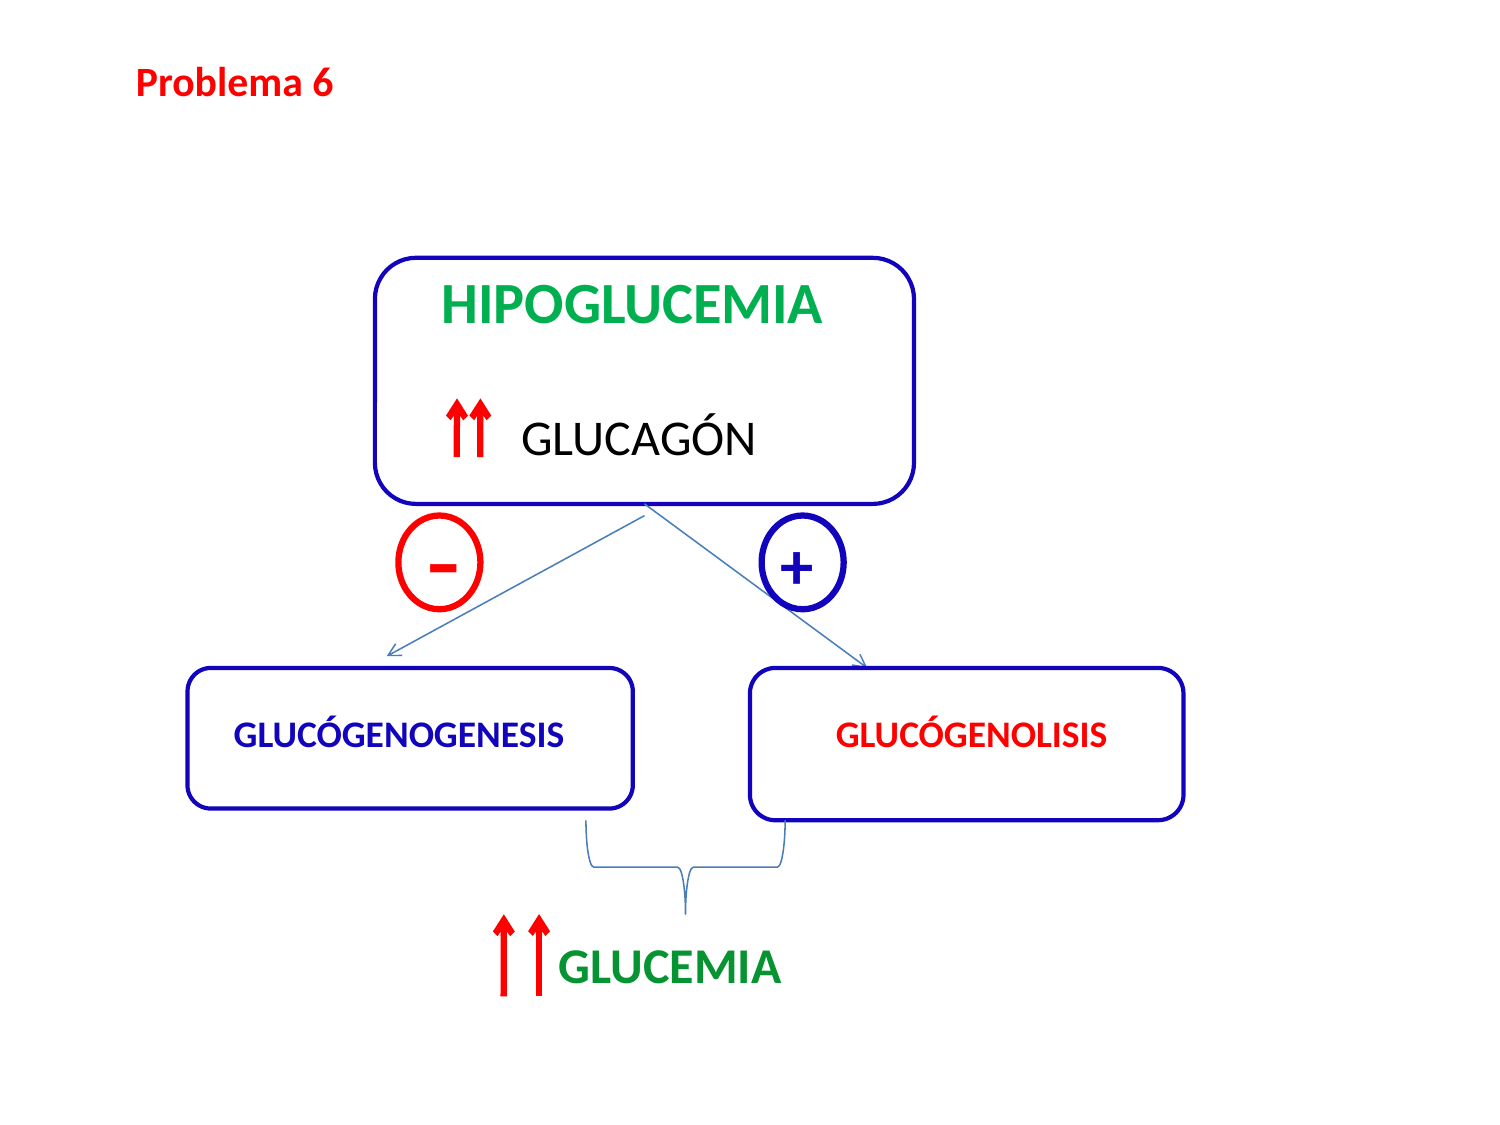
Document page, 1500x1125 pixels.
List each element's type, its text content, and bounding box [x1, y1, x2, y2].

text_box [747, 665, 1186, 823]
text_box [396, 524, 412, 601]
text_box GLUCÓGENOGENESIS [218, 703, 580, 763]
text_box [185, 665, 635, 811]
text_box [372, 255, 917, 507]
text_box - [412, 480, 440, 631]
text_box GLUCÓGENOLISIS [820, 703, 1123, 763]
text_box GLUCEMIA [394, 925, 1055, 1001]
text_box Problema 6 [121, 46, 359, 112]
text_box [445, 456, 587, 716]
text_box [673, 474, 839, 698]
text_box [585, 820, 786, 915]
